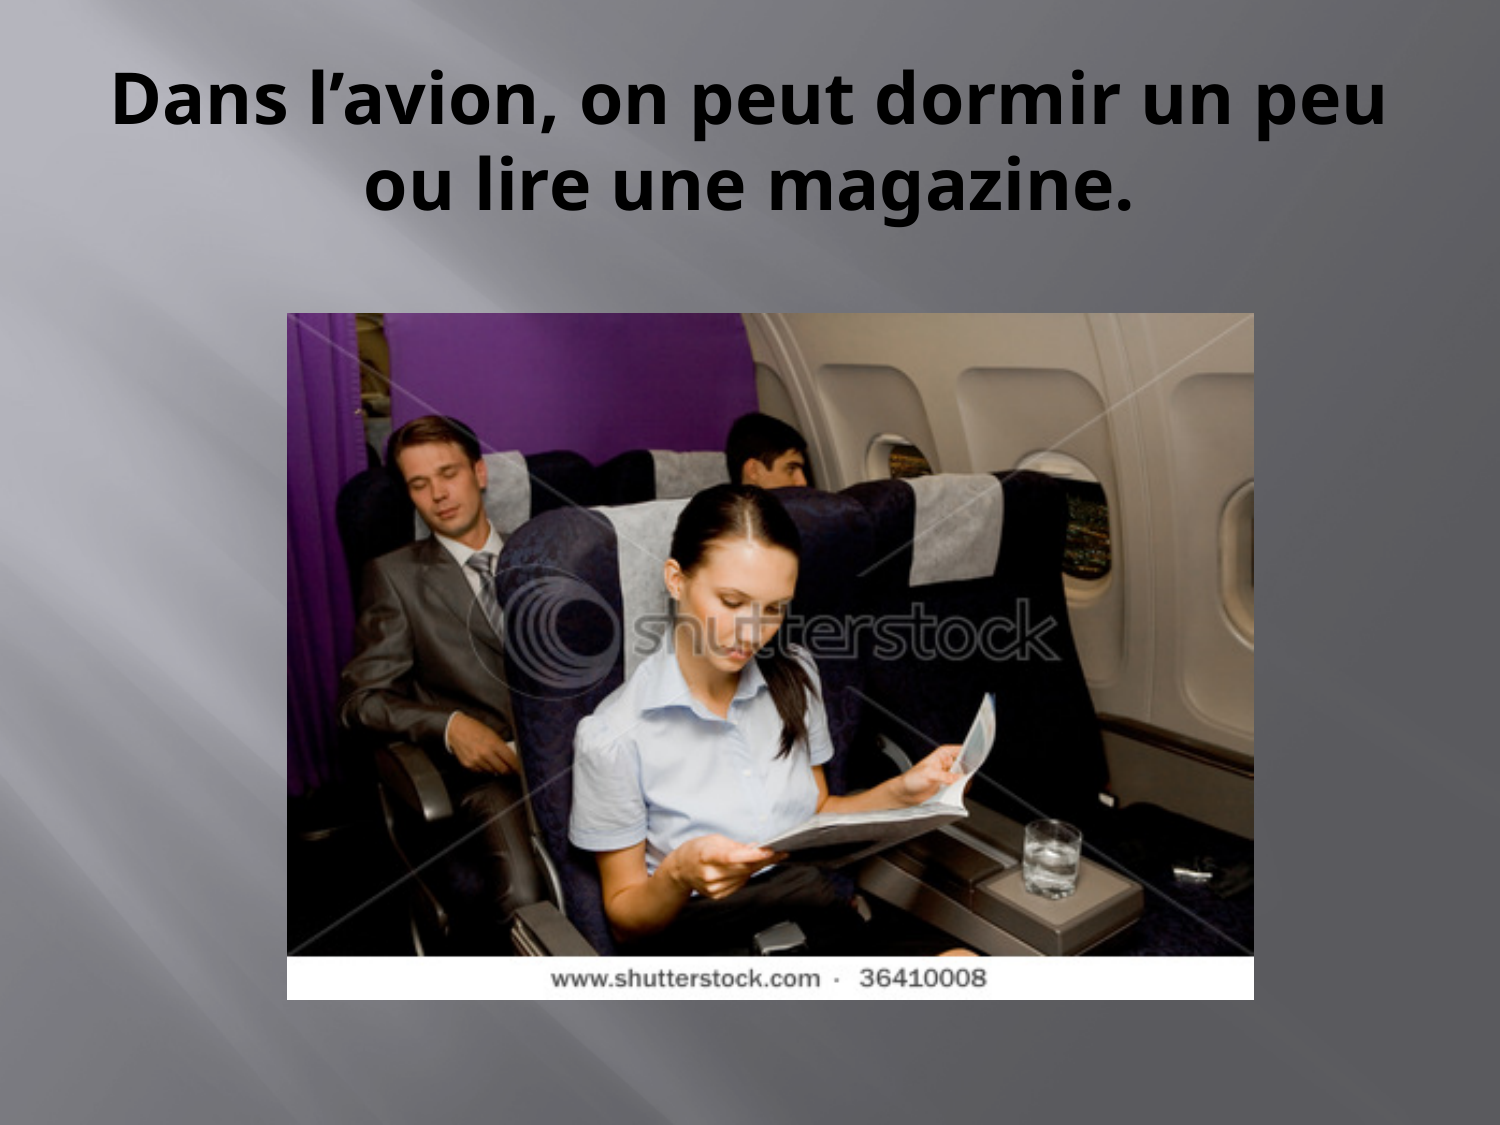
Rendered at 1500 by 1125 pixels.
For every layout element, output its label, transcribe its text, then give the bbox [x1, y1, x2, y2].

title Dans l’avion, on peut dormir un peu ou lire une magazine. [75, 45, 1425, 233]
picture [287, 313, 1254, 1001]
